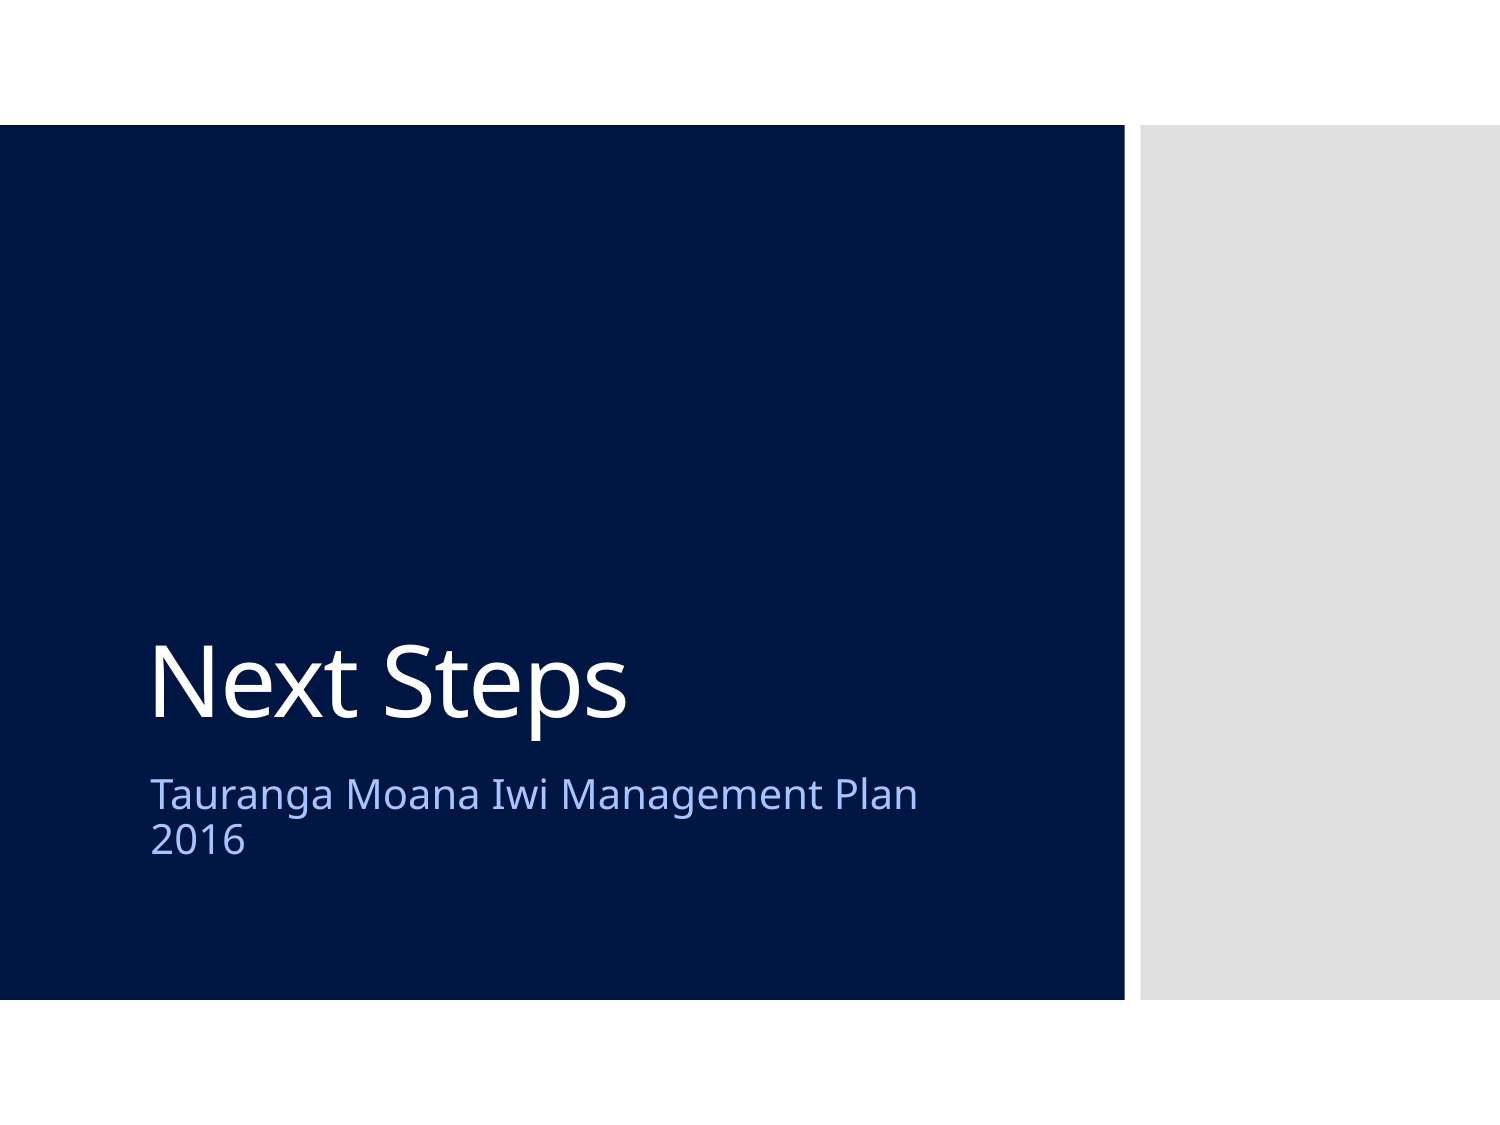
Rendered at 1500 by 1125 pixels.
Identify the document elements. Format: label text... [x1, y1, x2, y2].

title Next Steps [131, 213, 1032, 747]
subtitle Tauranga Moana Iwi Management Plan 2016 [135, 766, 1036, 917]
